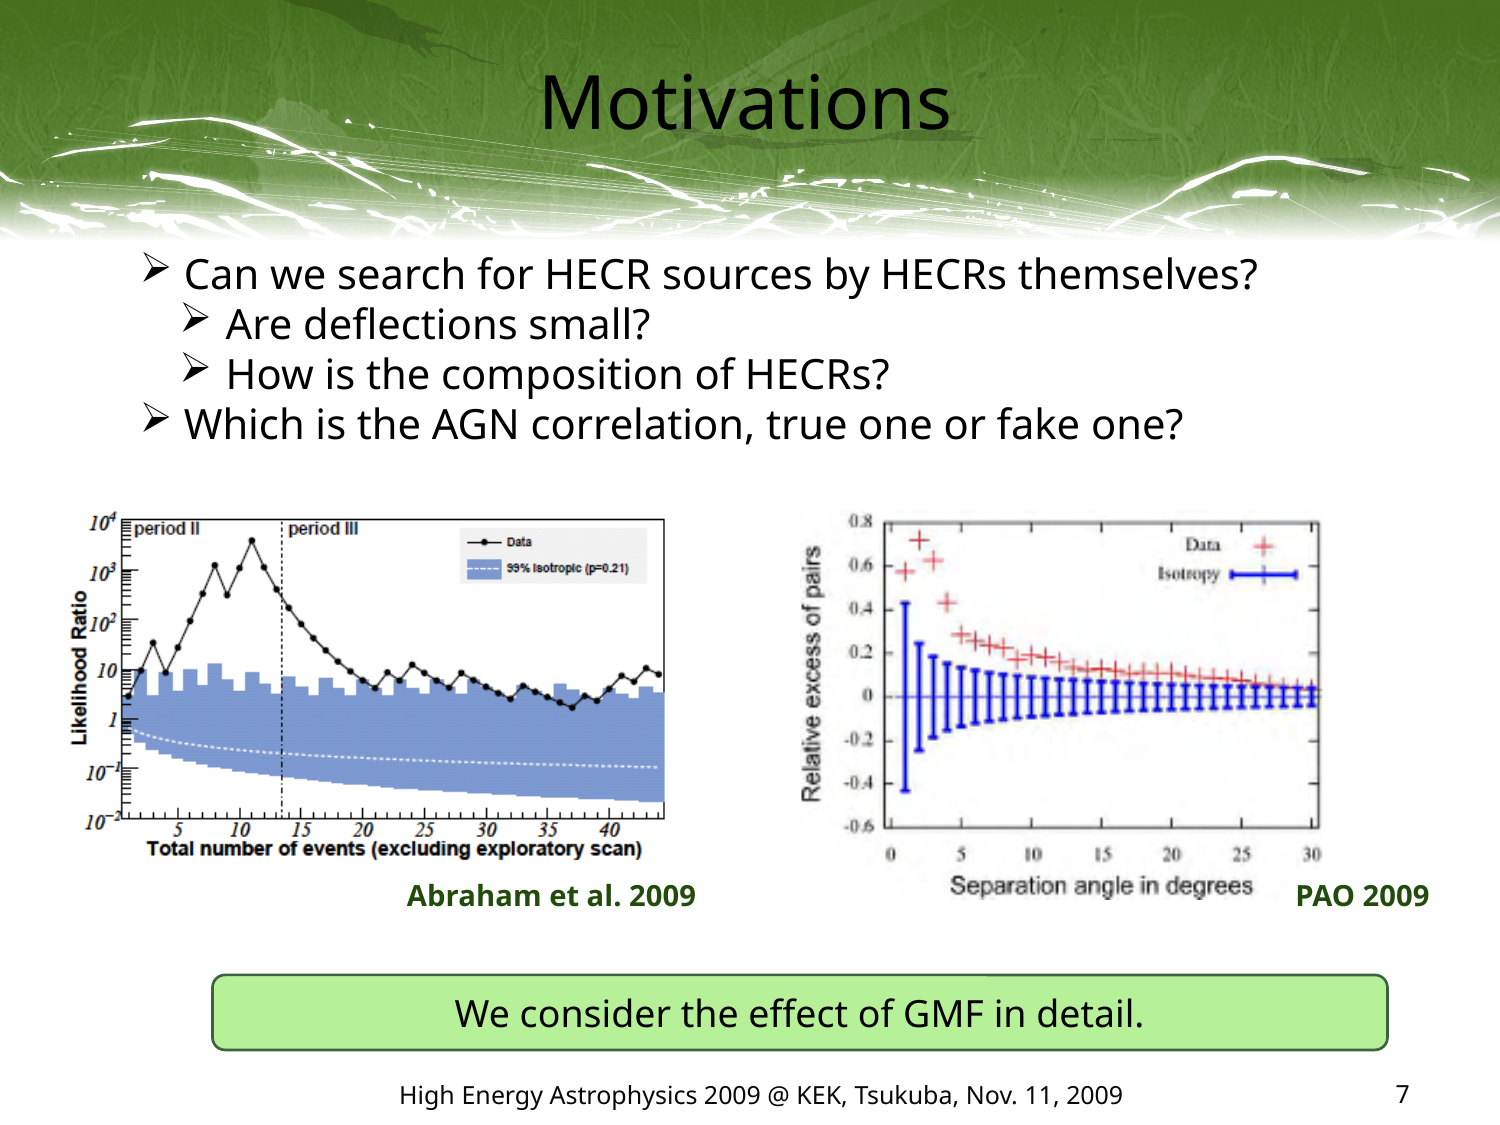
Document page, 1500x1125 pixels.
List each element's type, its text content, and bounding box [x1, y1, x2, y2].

picture [799, 507, 1325, 900]
text_box We consider the effect of GMF in detail. [211, 973, 1389, 1052]
slide_number 7 [1347, 1065, 1425, 1125]
picture [65, 506, 675, 863]
footer High Energy Astrophysics 2009 @ KEK, Tsukuba, Nov. 11, 2009 [269, 1065, 1254, 1125]
text_box Abraham et al. 2009 [387, 877, 716, 913]
title Motivations [70, 35, 1421, 164]
text_box PAO 2009 [1326, 877, 1438, 913]
text_box Can we search for HECR sources by HECRs themselves? Are deflections small? How is the composition of HECRs? Which is the AGN correlation, true one or fake one? [125, 240, 1375, 456]
